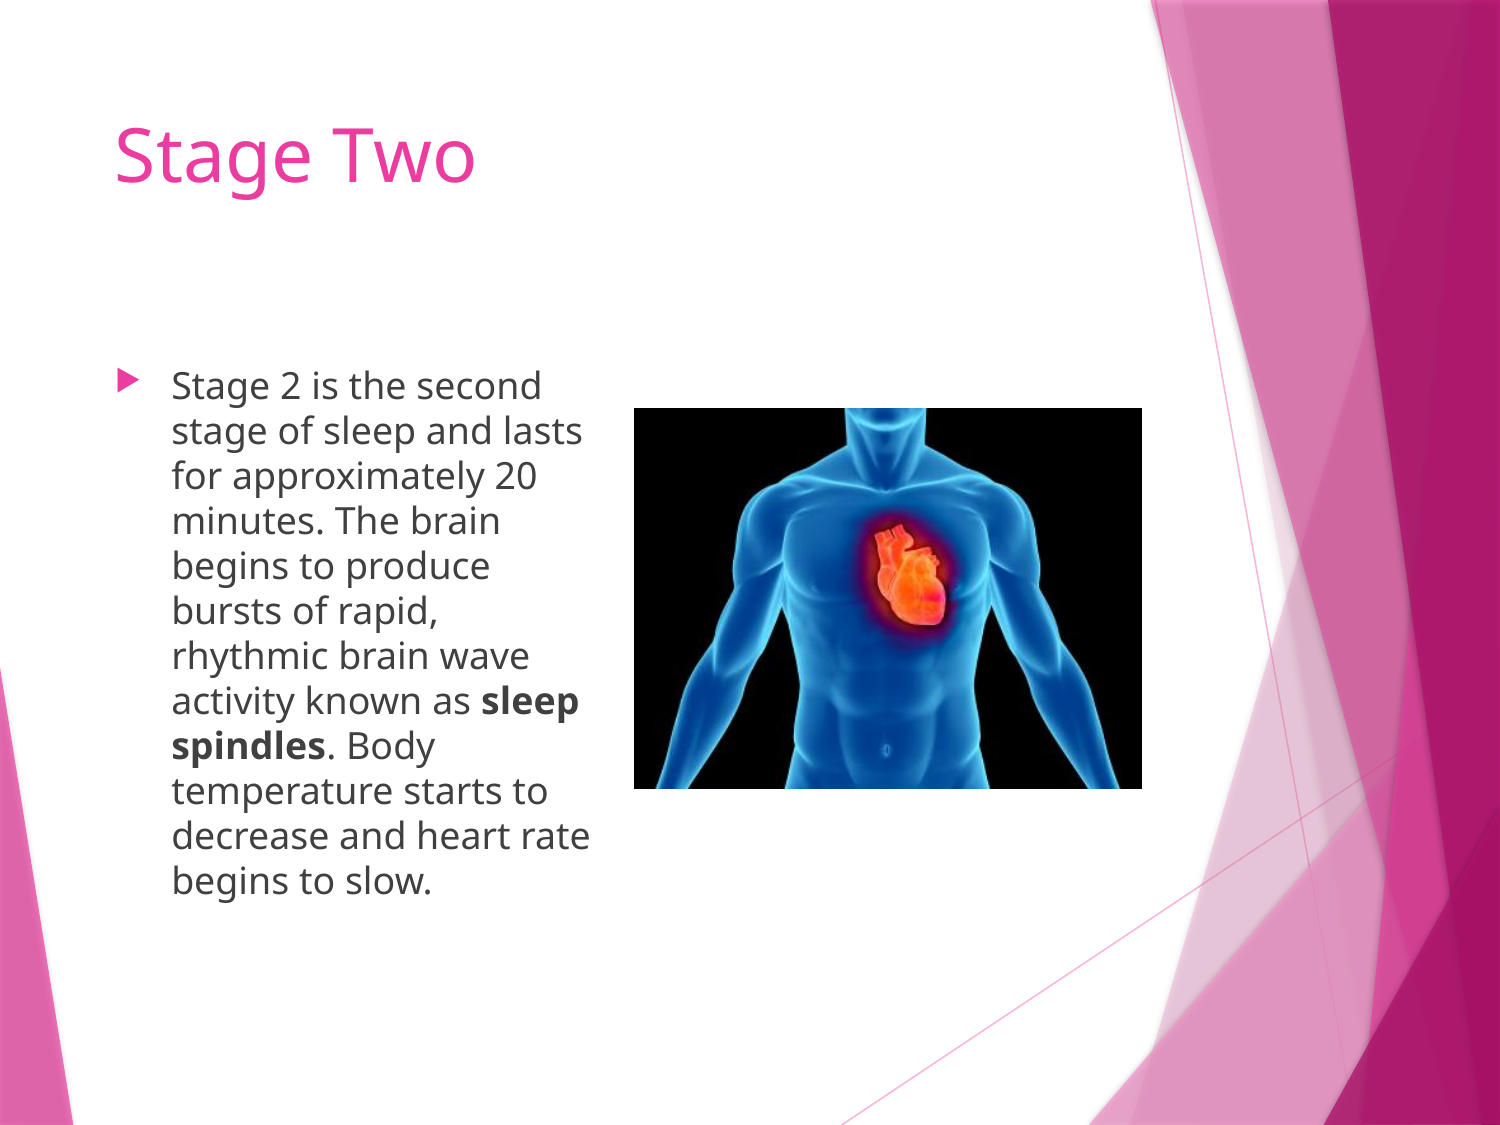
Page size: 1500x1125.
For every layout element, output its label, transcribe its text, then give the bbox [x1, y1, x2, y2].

list Stage 2 is the second stage of sleep and lasts for approximately 20 minutes. The brain begins to produce bursts of rapid, rhythmic brain wave activity known as sleep spindles. Body temperature starts to decrease and heart rate begins to slow. [99, 354, 607, 992]
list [634, 408, 1142, 790]
title Stage Two [99, 99, 1142, 317]
